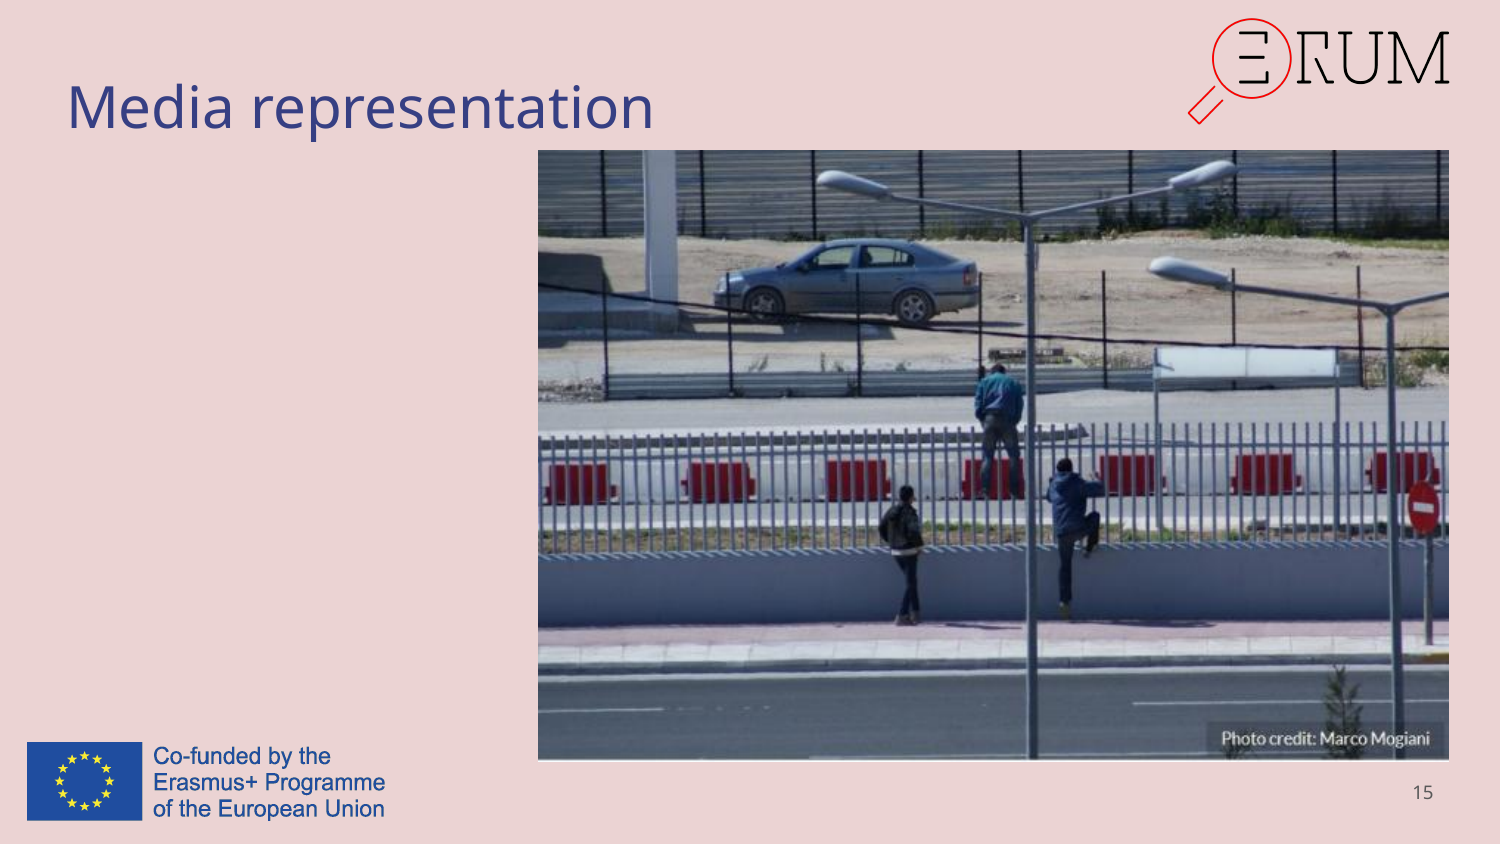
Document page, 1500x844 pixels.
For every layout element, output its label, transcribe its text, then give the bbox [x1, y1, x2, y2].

picture [1136, 0, 1500, 137]
title Media representation [51, 55, 1168, 150]
picture [27, 742, 385, 821]
slide_number 15 [1358, 770, 1449, 826]
picture [538, 149, 1450, 762]
